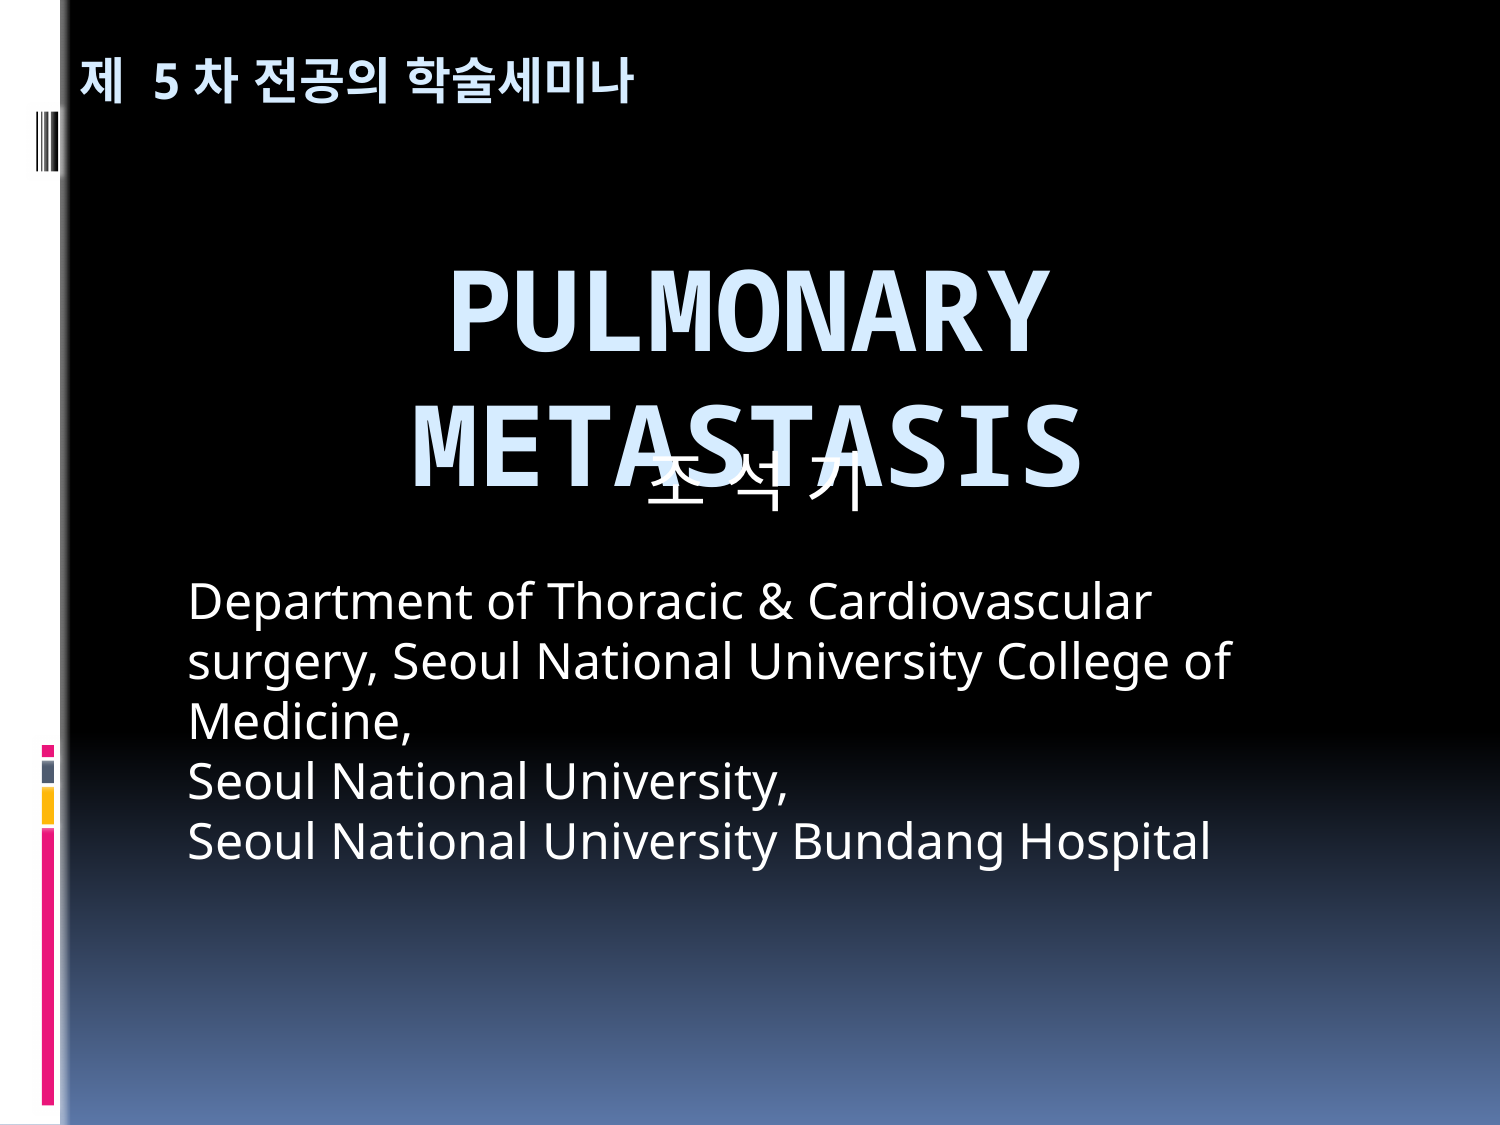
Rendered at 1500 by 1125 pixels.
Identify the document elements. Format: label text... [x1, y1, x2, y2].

text_box 제 5차 전공의 학술세미나 [64, 42, 1128, 138]
title Pulmonary metastasis [112, 231, 1388, 396]
subtitle 조 석 기 Department of Thoracic & Cardiovascular surgery, Seoul National University College of Medicine, Seoul National University, Seoul National University Bundang Hospital [171, 739, 1341, 928]
